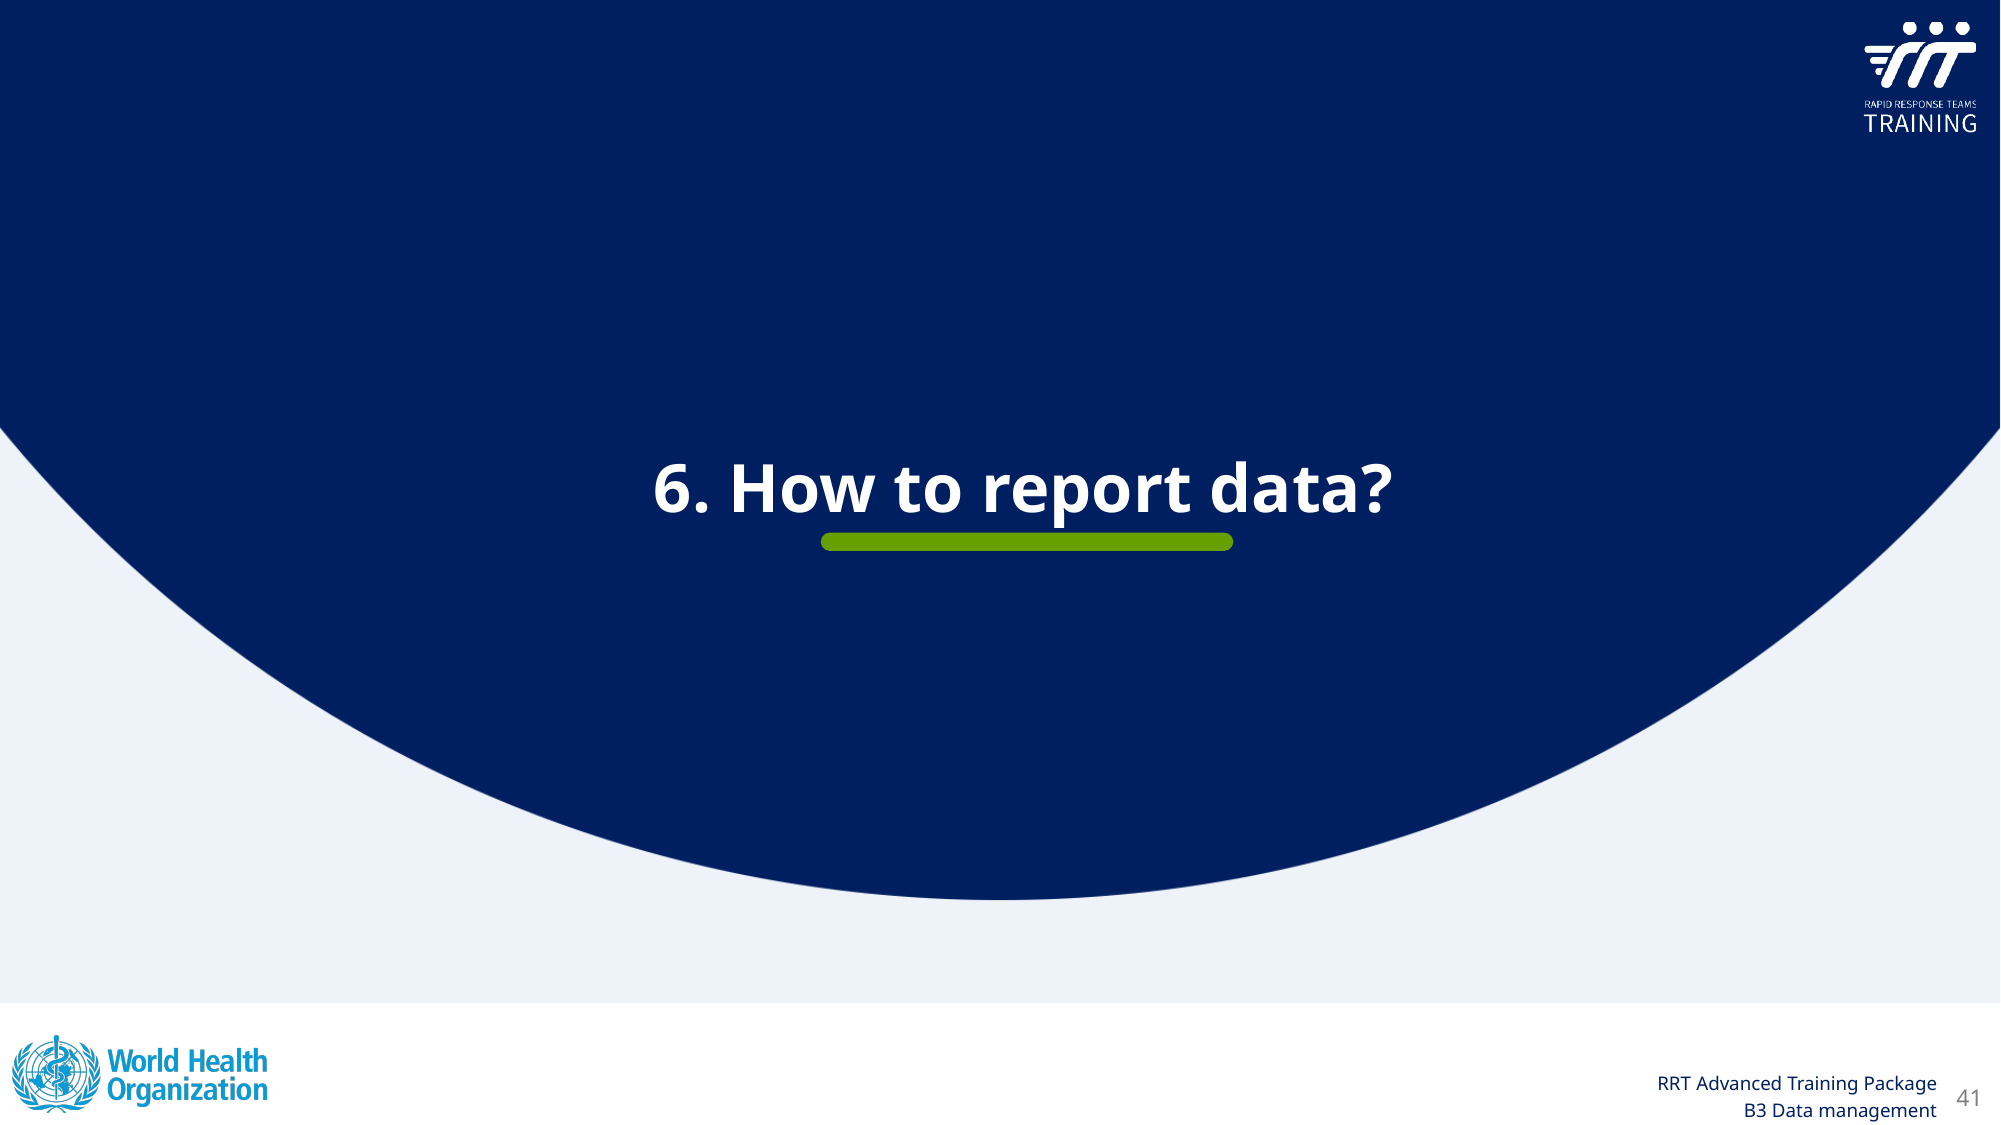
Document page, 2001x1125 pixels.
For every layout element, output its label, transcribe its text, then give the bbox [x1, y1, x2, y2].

picture [0, 0, 2001, 1003]
picture [12, 1083, 48, 1113]
picture [58, 1050, 64, 1058]
list 6. How to report data? [92, 348, 1955, 616]
picture [12, 1035, 267, 1113]
